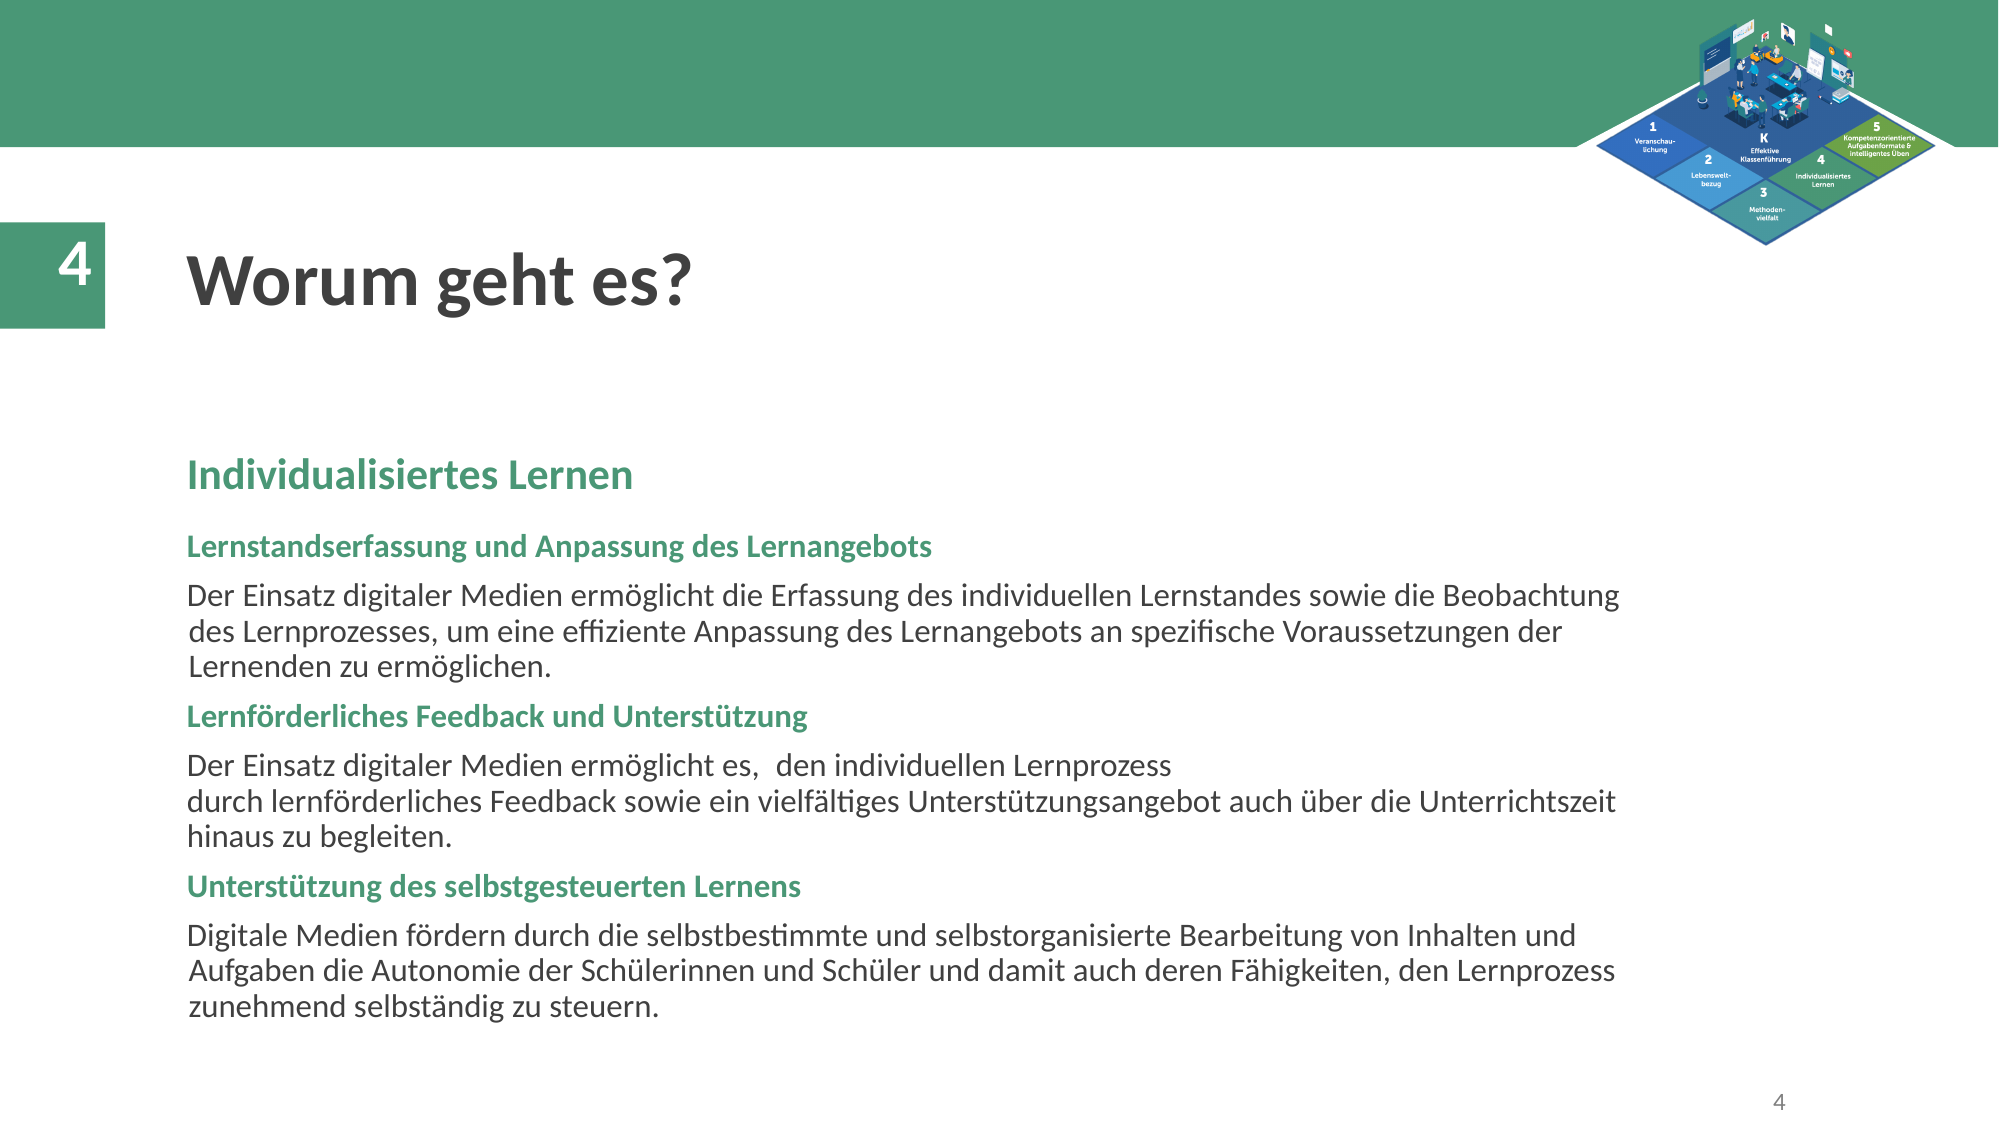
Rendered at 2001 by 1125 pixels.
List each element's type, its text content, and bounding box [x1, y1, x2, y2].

slide_number 4 [1350, 1075, 1801, 1125]
picture [1589, 12, 1942, 249]
list Worum geht es? [171, 235, 1663, 330]
list Individualisiertes Lernen Lernstandserfassung und Anpassung des Lernangebots Der Einsatz digitaler Medien ermöglicht die Erfassung des individuellen Lernstandes sowie die Beobachtung des Lernprozesses, um eine effiziente Anpassung des Lernangebots an spezifische Voraussetzungen der Lernenden zu ermöglichen. Lernförderliches Feedback und Unterstützung Der Einsatz digitaler Medien ermöglicht es, den individuellen Lernprozess durch lernförderliches Feedback sowie ein vielfältiges Unterstützungsangebot auch über die Unterrichtszeit hinaus zu begleiten. Unterstützung des selbstgesteuerten Lernens Digitale Medien fördern durch die selbstbestimmte und selbstorganisierte Bearbeitung von Inhalten und Aufgaben die Autonomie der Schülerinnen und Schüler und damit auch deren Fähigkeiten, den Lernprozess zunehmend selbständig zu steuern. [171, 443, 1663, 1036]
